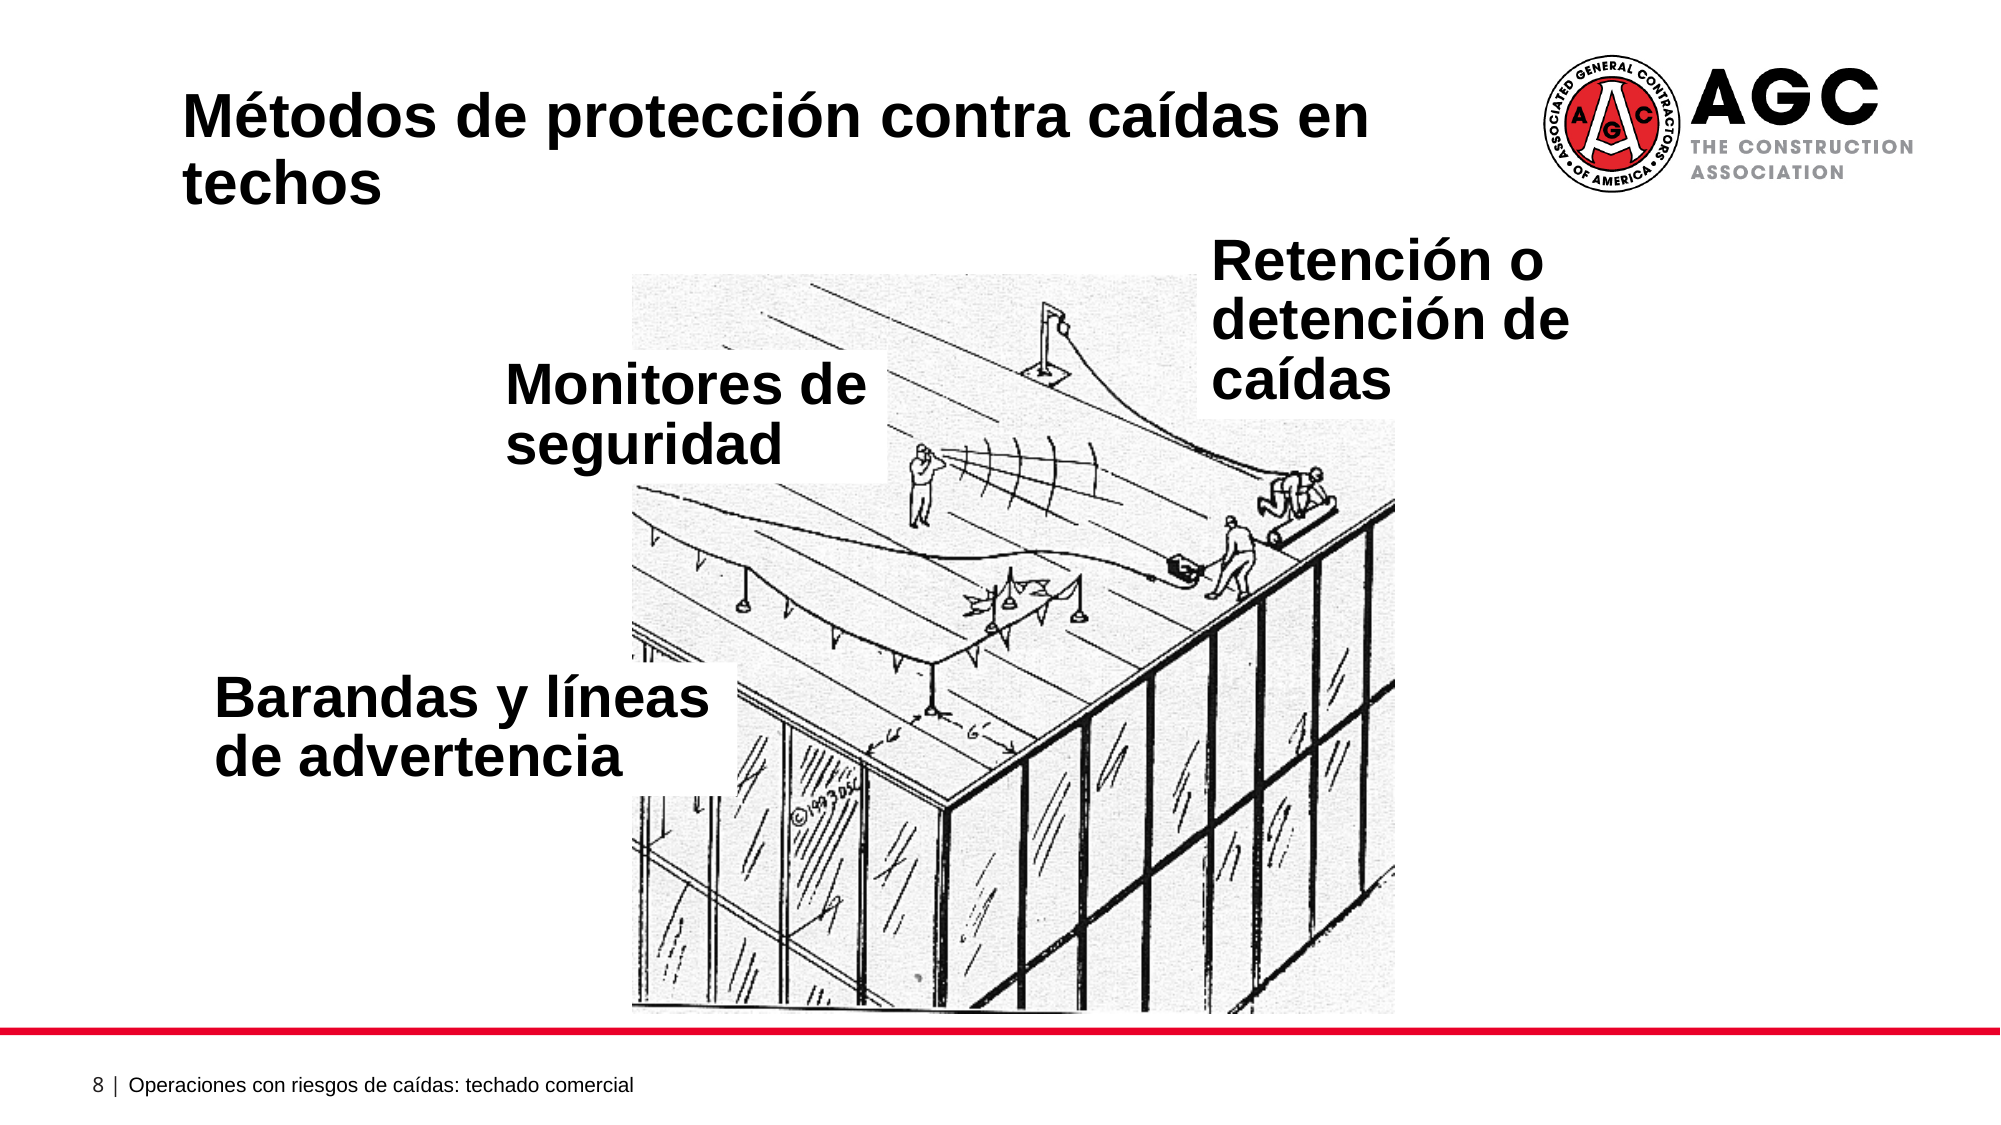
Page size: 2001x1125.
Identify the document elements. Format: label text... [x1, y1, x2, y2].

text_box Monitores de seguridad [490, 349, 632, 484]
picture [1538, 48, 1917, 199]
text_box Barandas y líneas de advertencia [199, 662, 632, 797]
text_box Operaciones con riesgos de caídas: techado comercial [113, 1064, 1160, 1125]
title Métodos de protección contra caídas en techos [168, 75, 1539, 226]
picture [632, 274, 1395, 1014]
text_box Retención o detención de caídas [1196, 225, 1594, 419]
